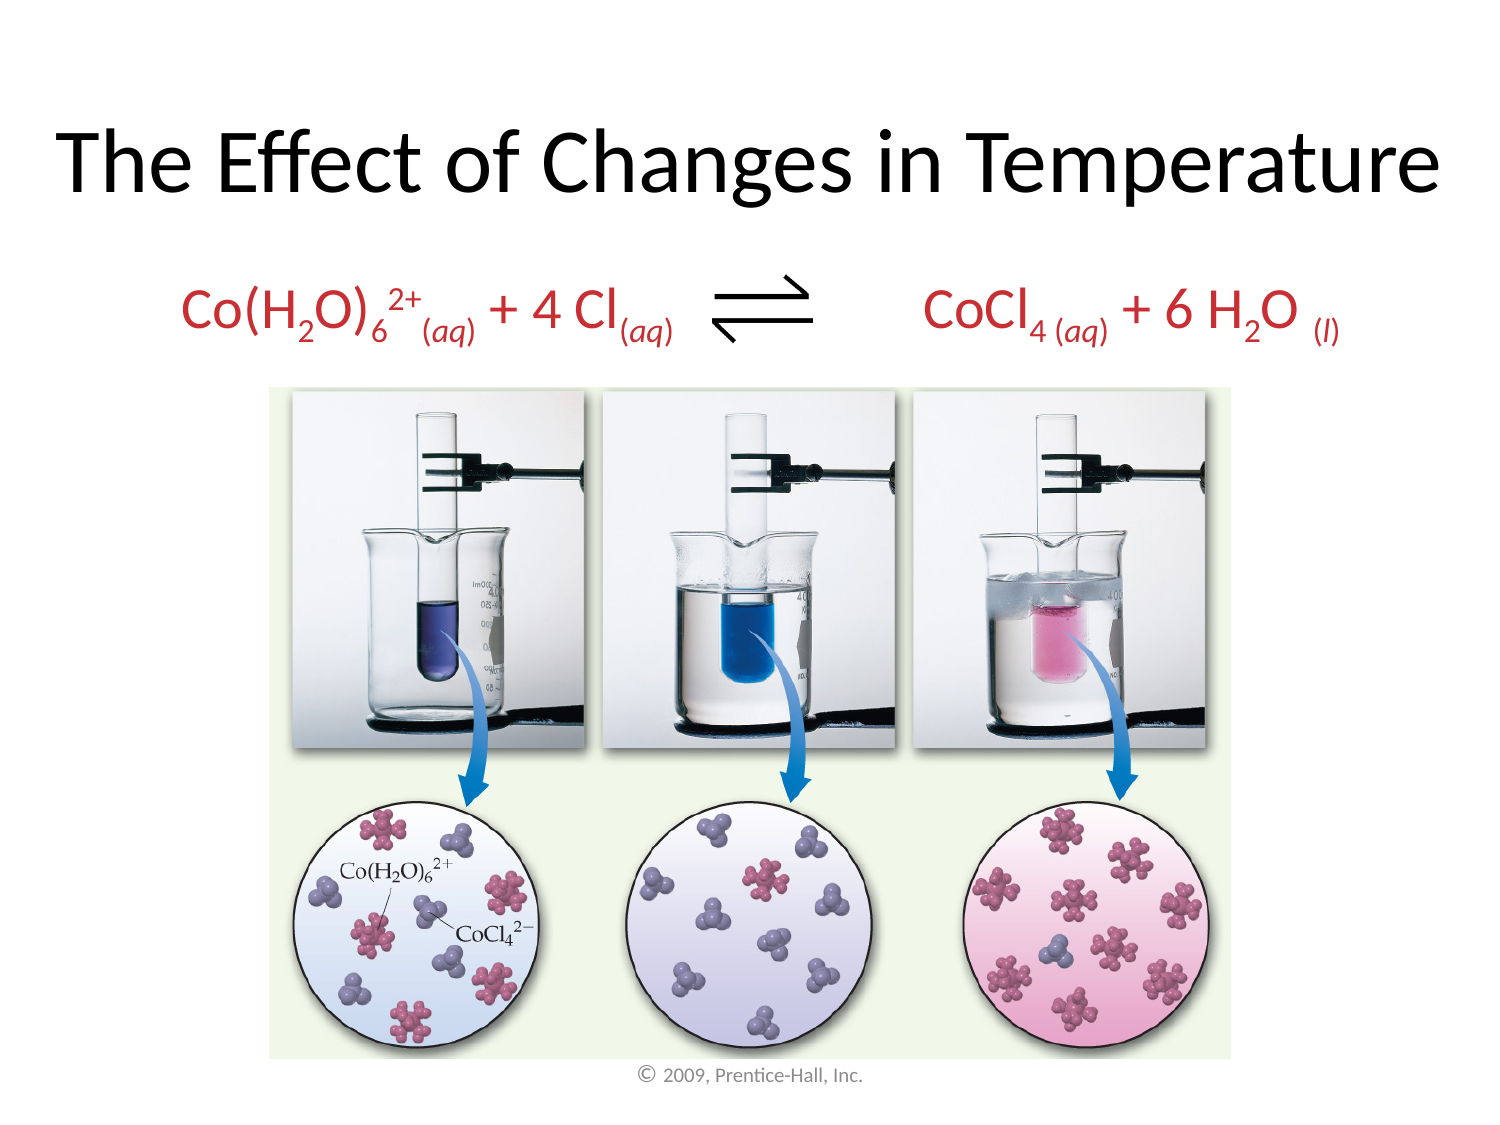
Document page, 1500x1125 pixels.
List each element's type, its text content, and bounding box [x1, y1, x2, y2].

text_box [112, 262, 1403, 348]
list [268, 387, 1232, 1059]
footer © 2009, Prentice-Hall, Inc. [512, 1068, 988, 1103]
picture [712, 274, 813, 361]
title The Effect of Changes in Temperature [0, 62, 1500, 250]
